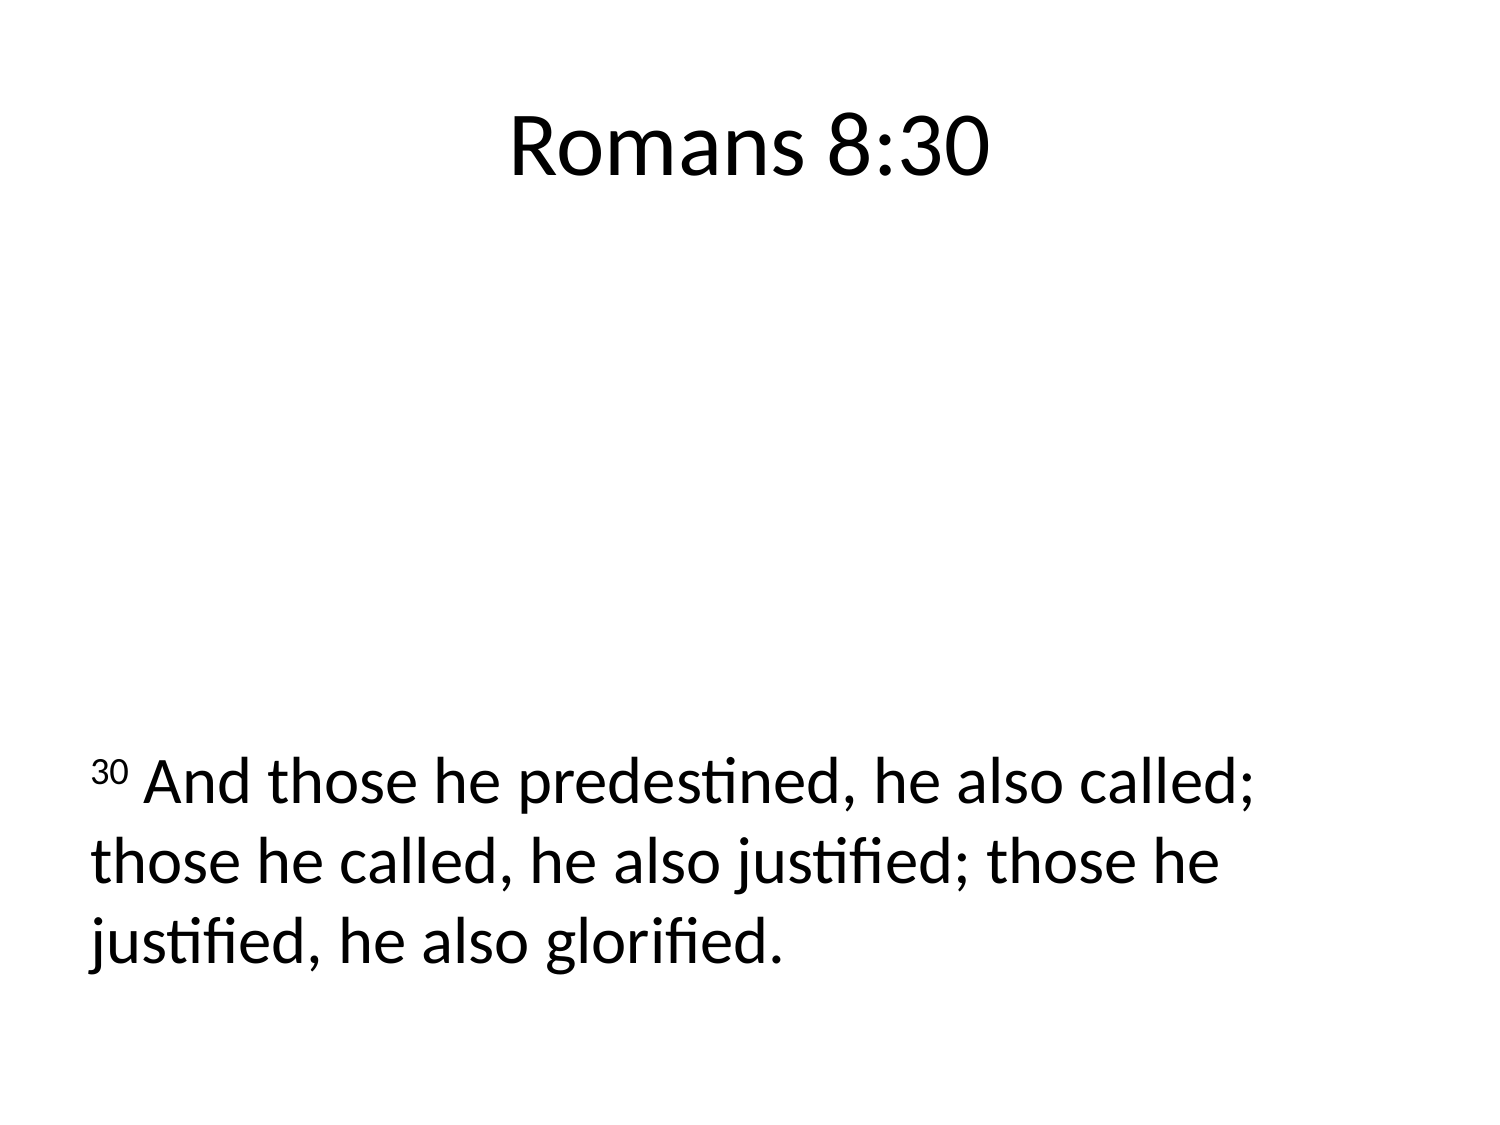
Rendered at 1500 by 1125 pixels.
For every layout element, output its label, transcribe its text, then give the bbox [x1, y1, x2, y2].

list 30 And those he predestined, he also called; those he called, he also justified; those he justified, he also glorified. [75, 262, 1425, 1005]
title Romans 8:30 [75, 45, 1425, 233]
